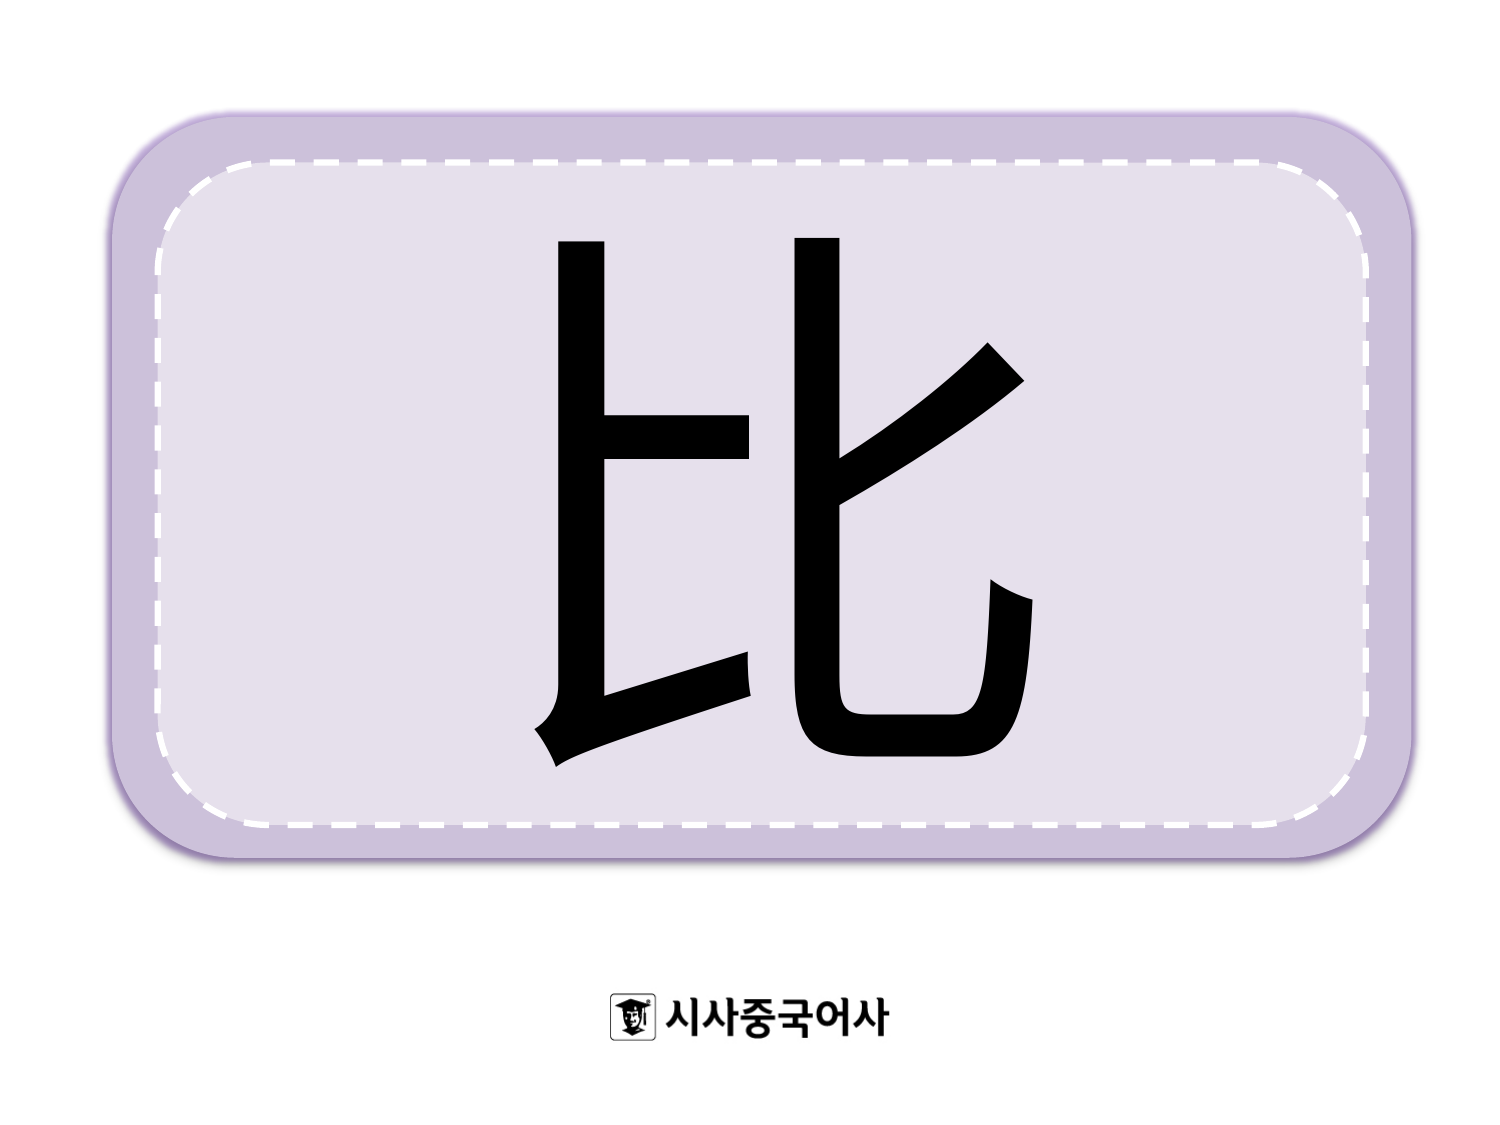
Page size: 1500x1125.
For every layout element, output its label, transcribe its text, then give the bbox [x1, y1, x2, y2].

picture [602, 987, 898, 1047]
text_box 比 [171, 160, 1380, 824]
